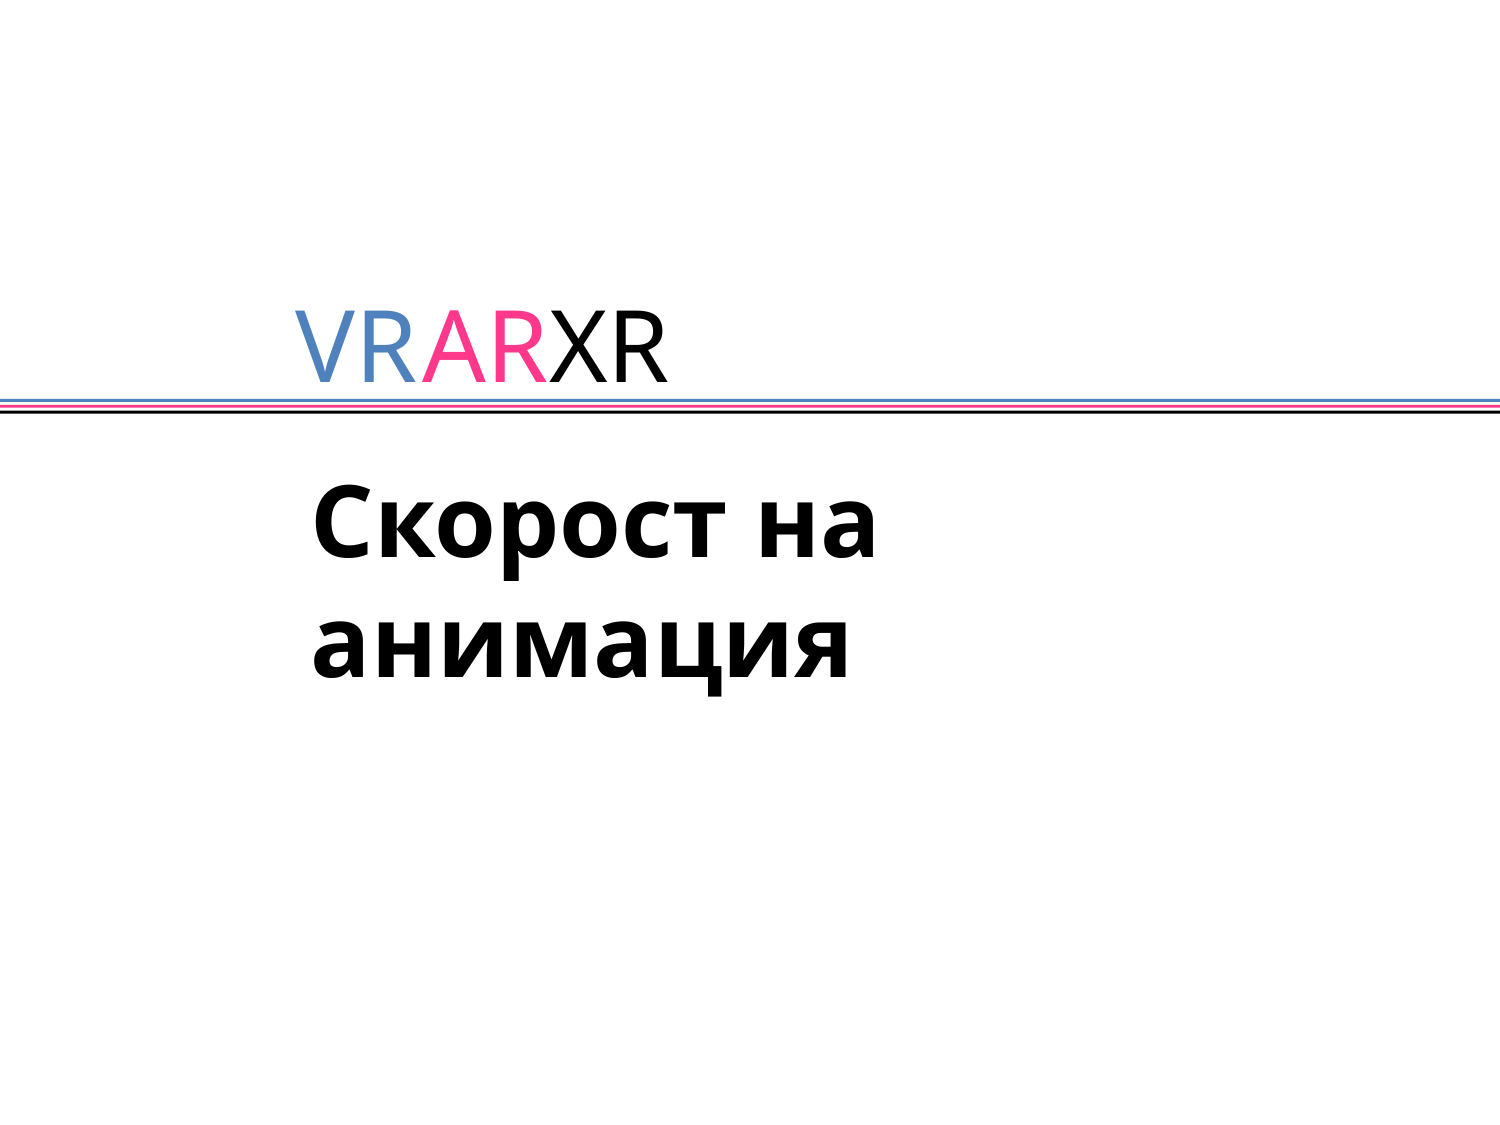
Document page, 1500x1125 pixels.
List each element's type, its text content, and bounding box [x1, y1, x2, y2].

list Скорост на анимация [295, 450, 1450, 563]
